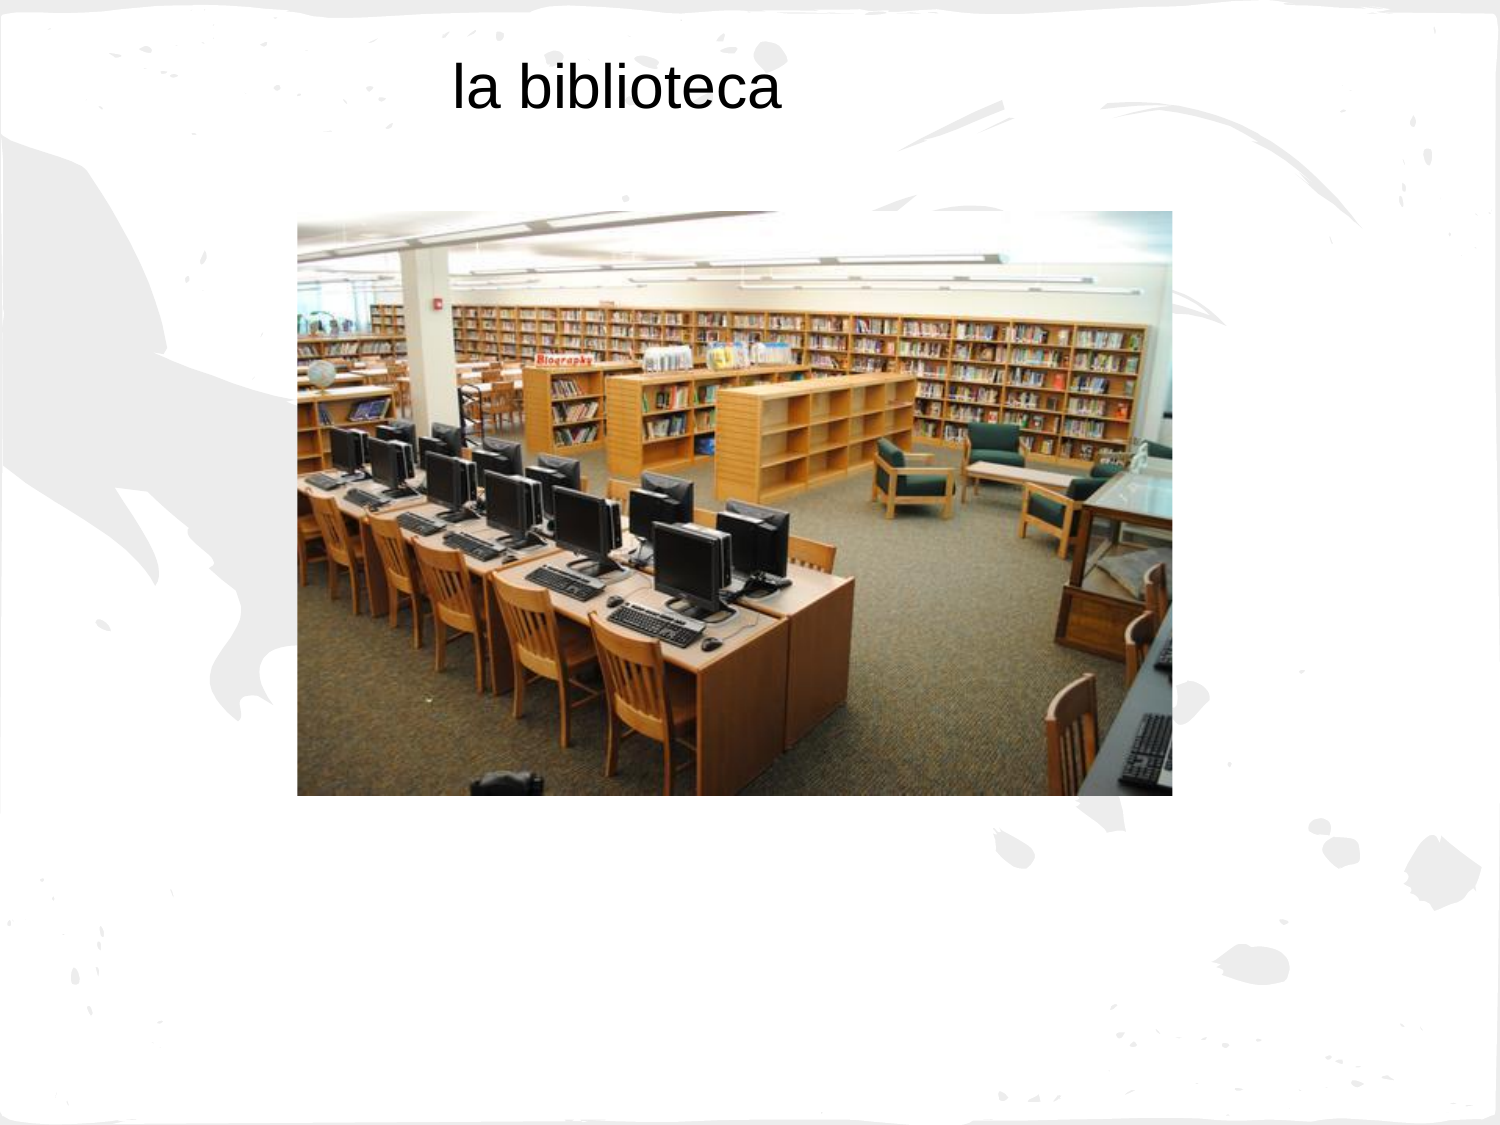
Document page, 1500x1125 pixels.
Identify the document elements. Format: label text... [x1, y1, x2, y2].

text_box [297, 211, 1173, 796]
text_box la biblioteca [437, 0, 930, 212]
